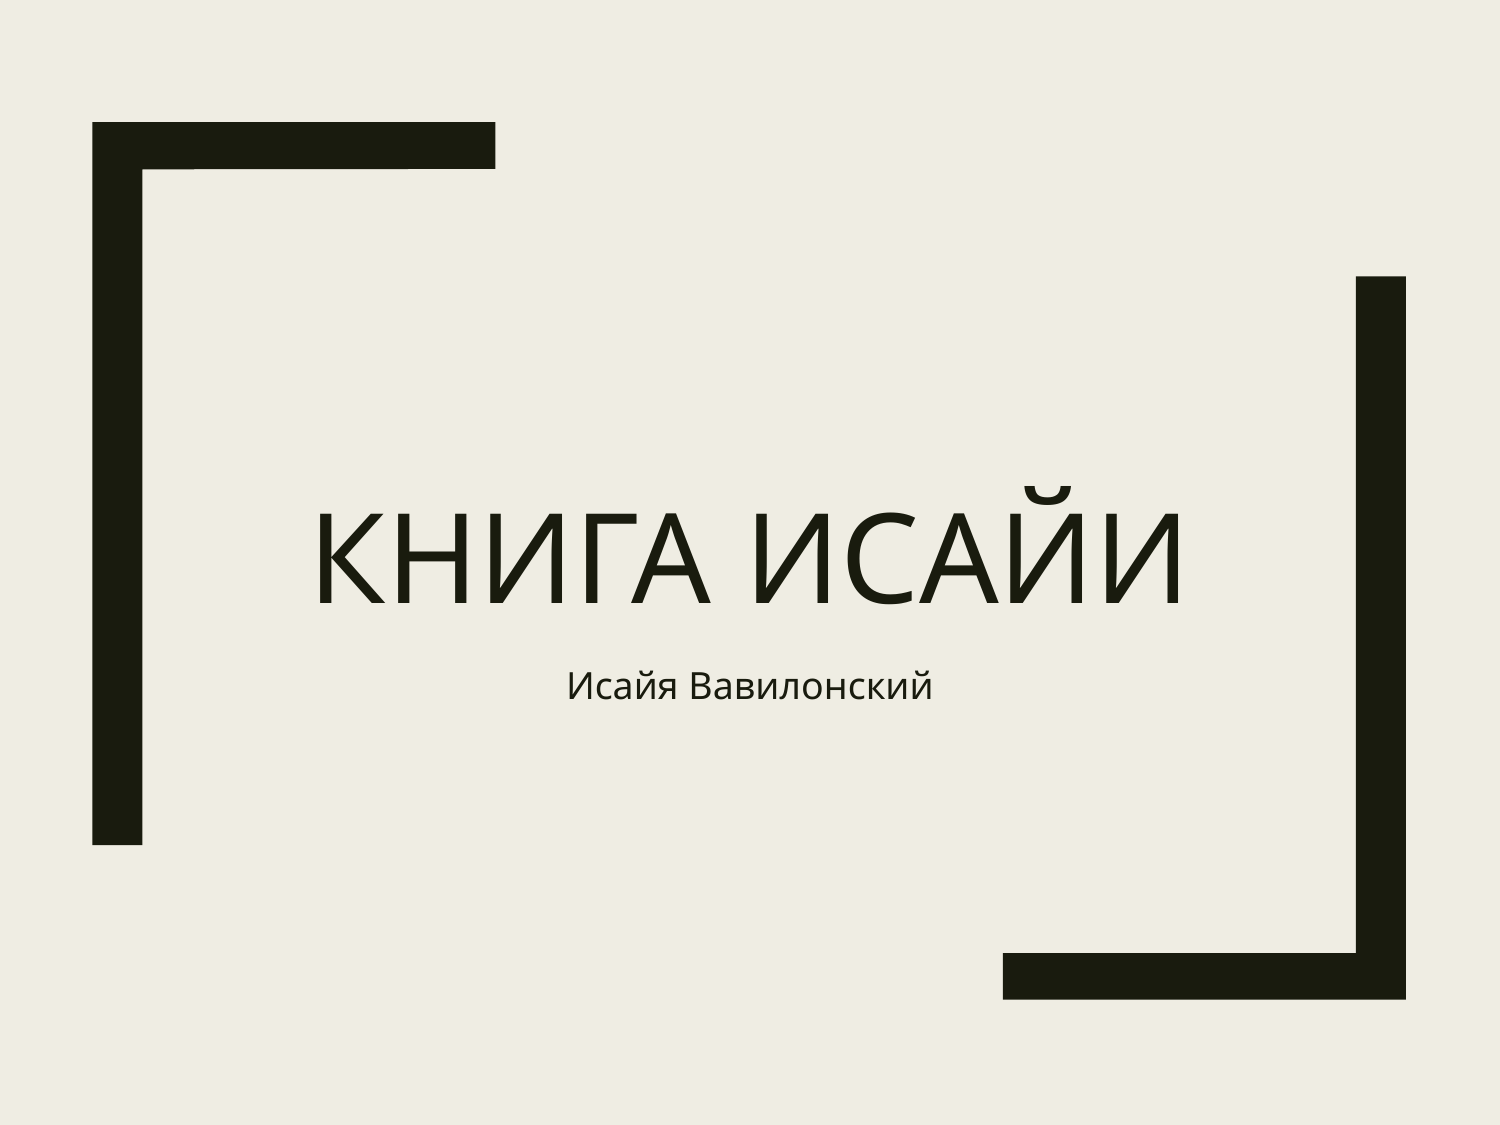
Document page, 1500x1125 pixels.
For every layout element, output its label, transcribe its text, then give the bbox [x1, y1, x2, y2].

title Книга Исайи [235, 293, 1265, 638]
subtitle Исайя Вавилонский [329, 649, 1171, 828]
